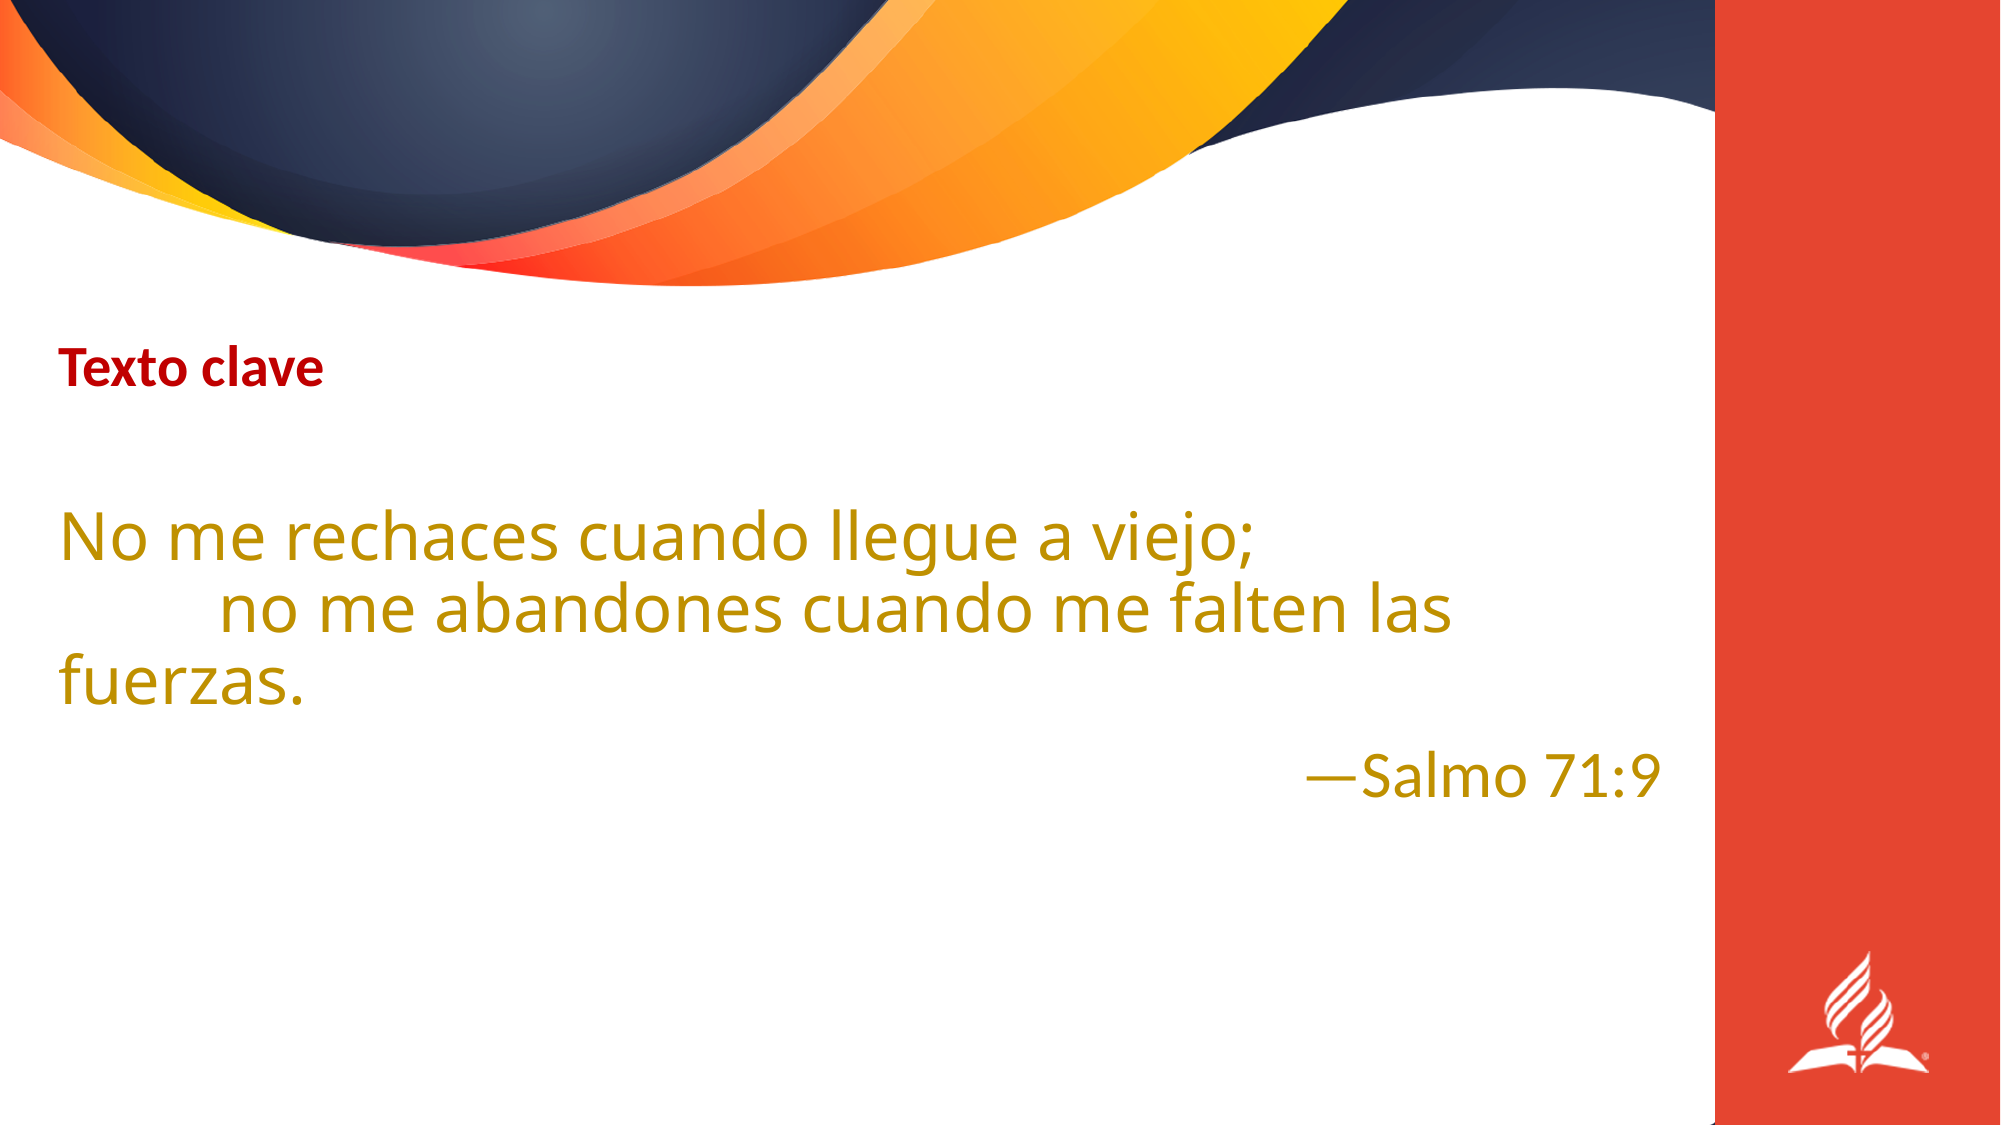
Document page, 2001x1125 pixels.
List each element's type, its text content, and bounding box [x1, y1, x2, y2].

picture [0, 0, 2001, 1125]
list Texto clave No me rechaces cuando llegue a viejo; no me abandones cuando me falten las fuerzas. —Salmo 71:9 [43, 328, 1678, 1043]
